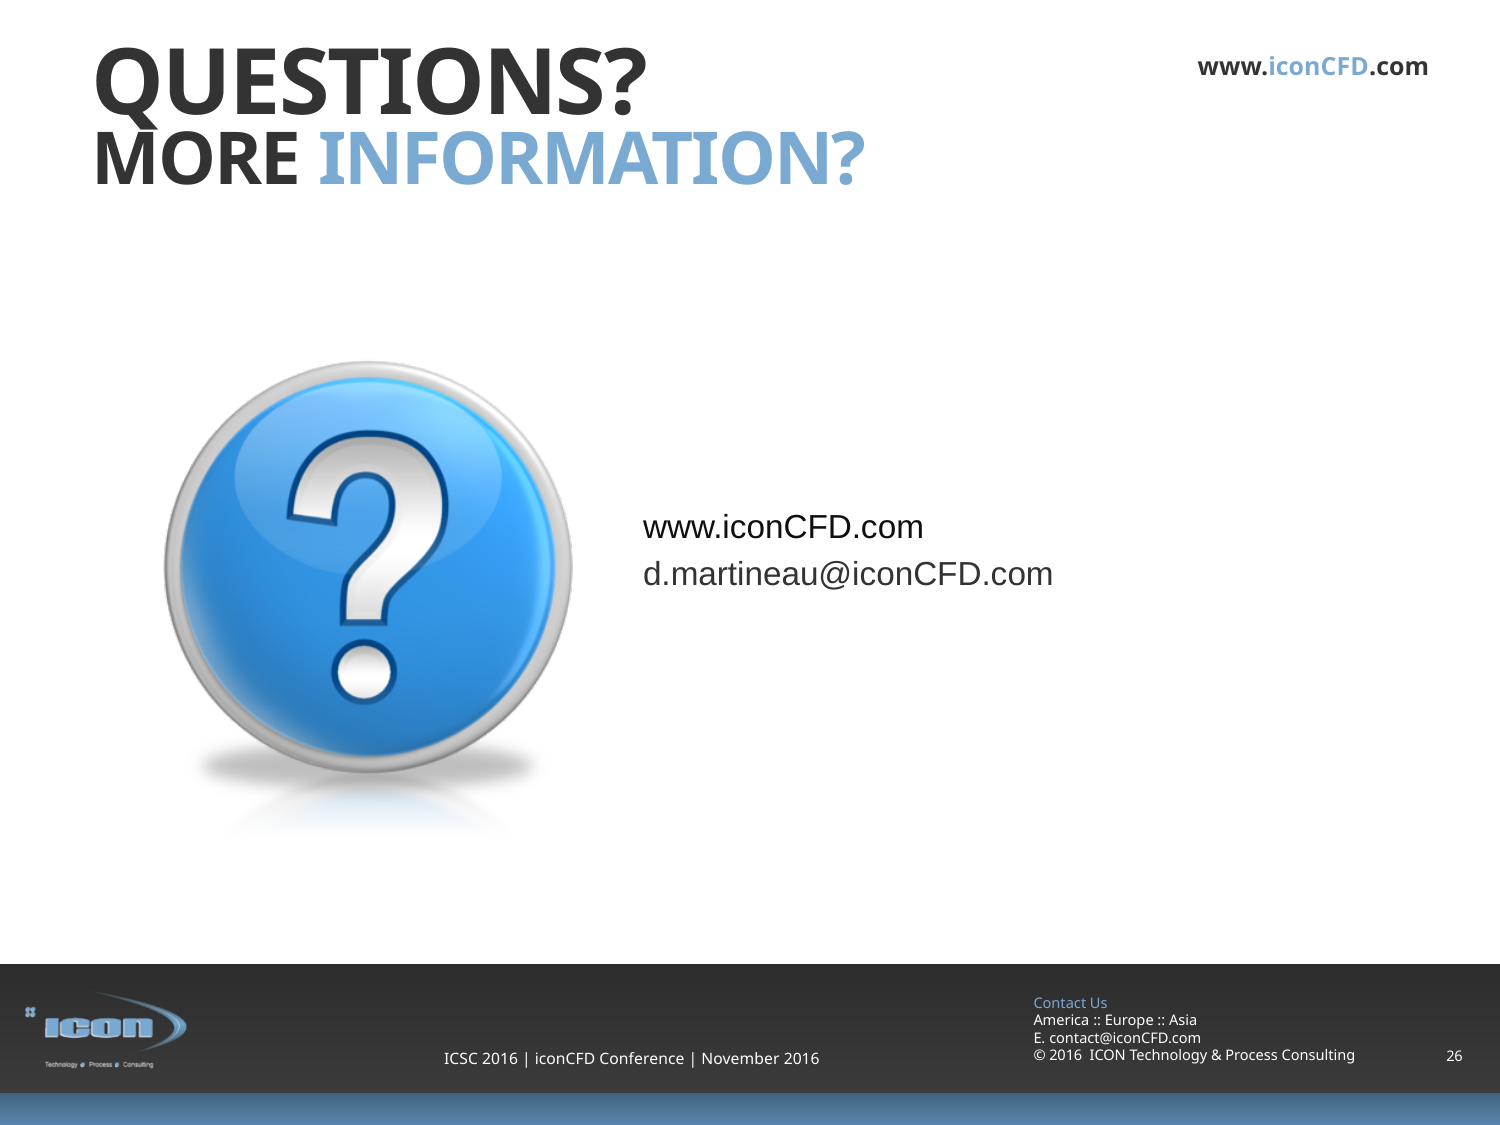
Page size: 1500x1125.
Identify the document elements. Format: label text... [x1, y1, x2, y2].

picture [123, 349, 613, 839]
footer ICSC 2016 | iconCFD Conference | November 2016 [371, 1046, 892, 1071]
title Questions? [76, 30, 1046, 101]
text_box www.iconCFD.com d.martineau@iconCFD.com [628, 498, 1129, 794]
picture [0, 952, 231, 1077]
list More information? [76, 101, 1046, 208]
